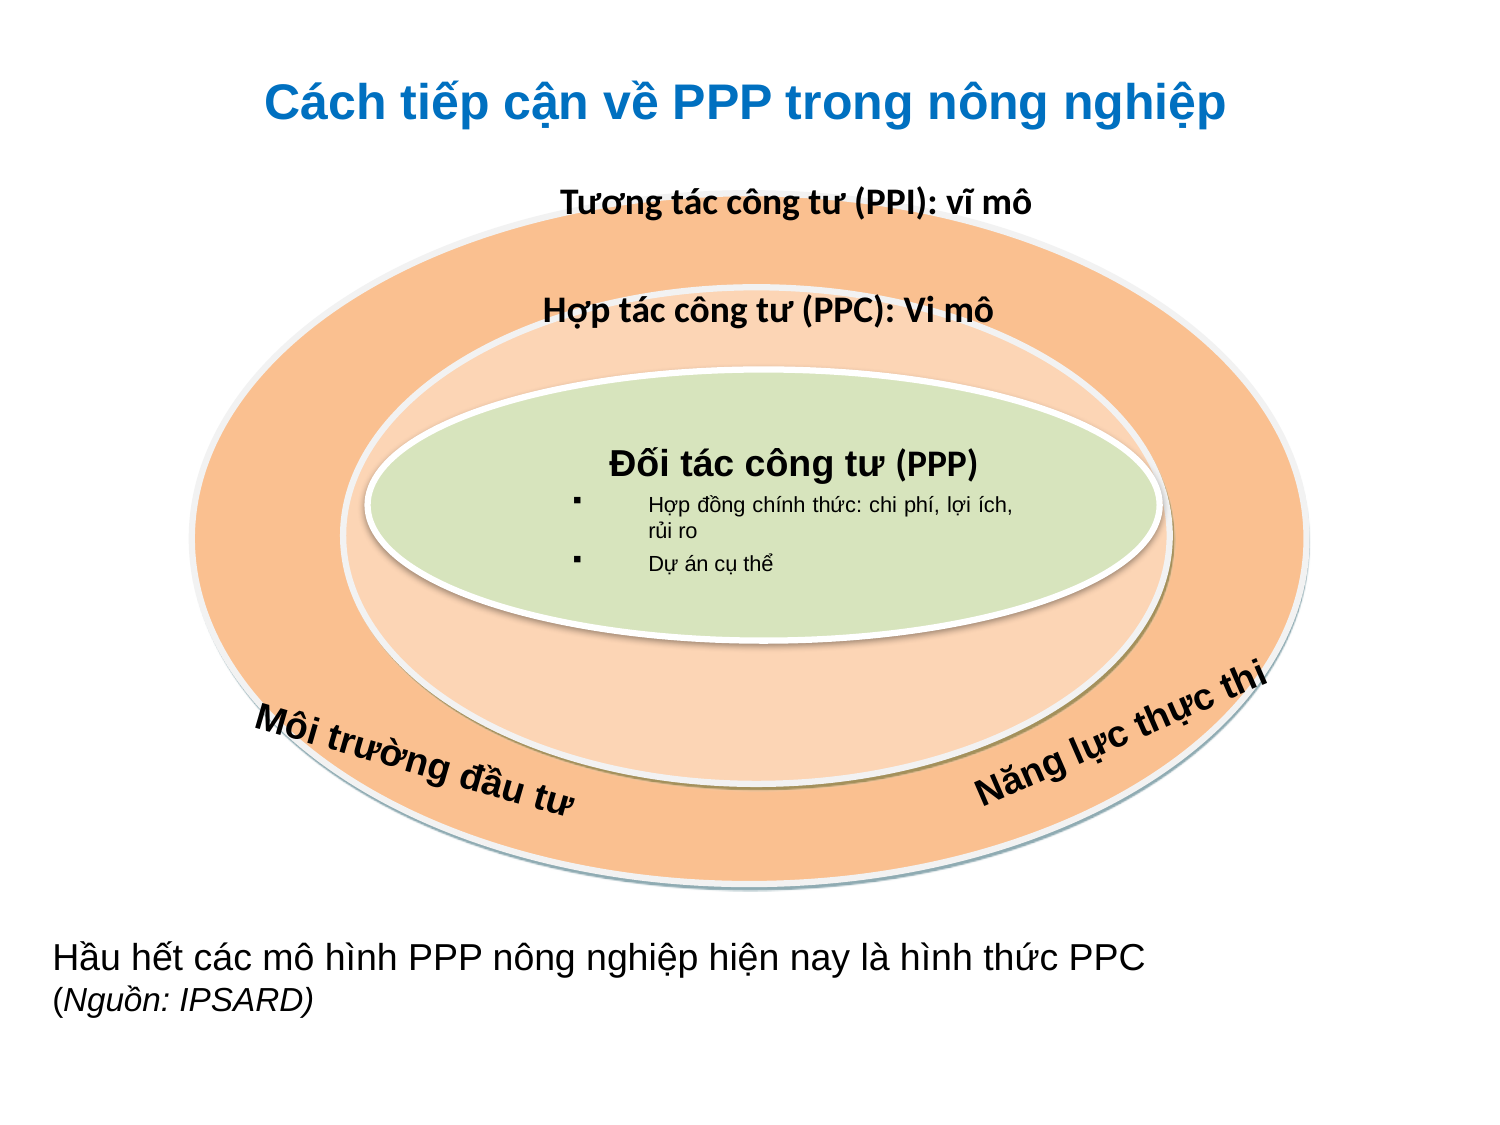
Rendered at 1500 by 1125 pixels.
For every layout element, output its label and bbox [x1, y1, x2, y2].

text_box [37, 62, 1476, 1051]
